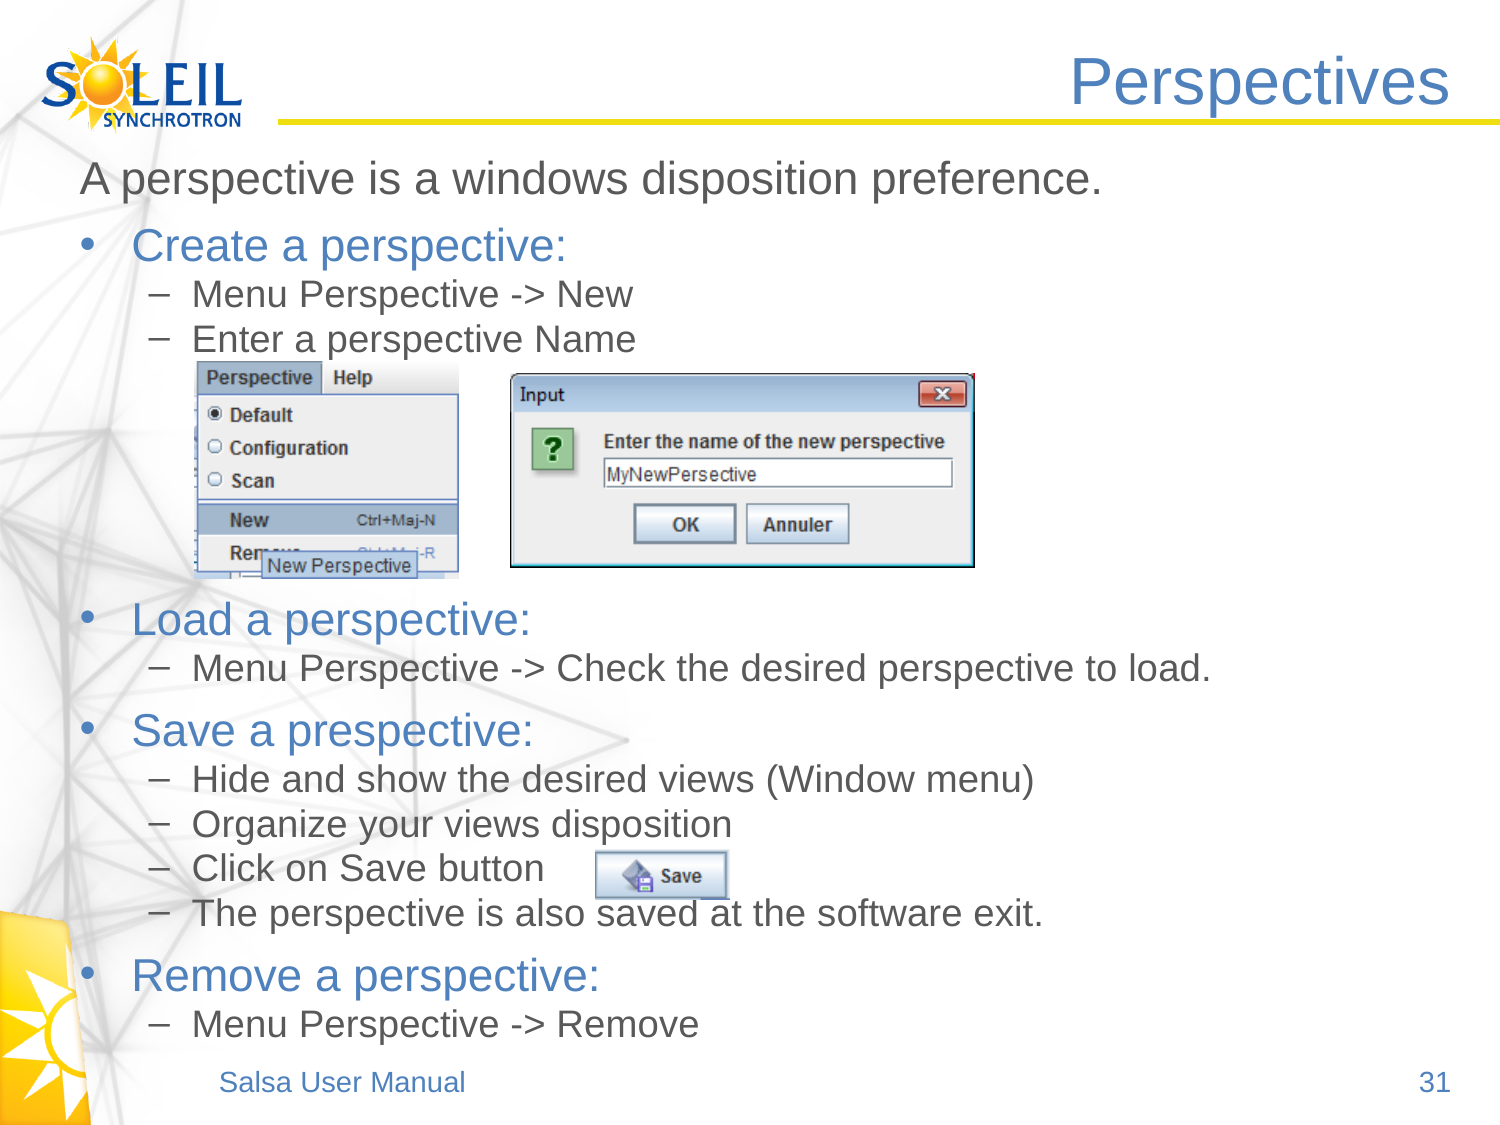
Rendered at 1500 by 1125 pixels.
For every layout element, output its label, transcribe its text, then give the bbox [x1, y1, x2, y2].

text_box Salsa User Manual 31 [100, 1046, 1467, 1116]
text_box A perspective is a windows disposition preference. Create a perspective: Menu Perspective -> New Enter a perspective Name Load a perspective: Menu Perspective -> Check the desired perspective to load. Save a prespective: Hide and show the desired views (Window menu) Organize your views disposition Click on Save button The perspective is also saved at the software exit. Remove a perspective: Menu Perspective -> Remove [64, 152, 1463, 1059]
picture [0, 0, 1500, 1125]
title Perspectives [277, 31, 1467, 125]
